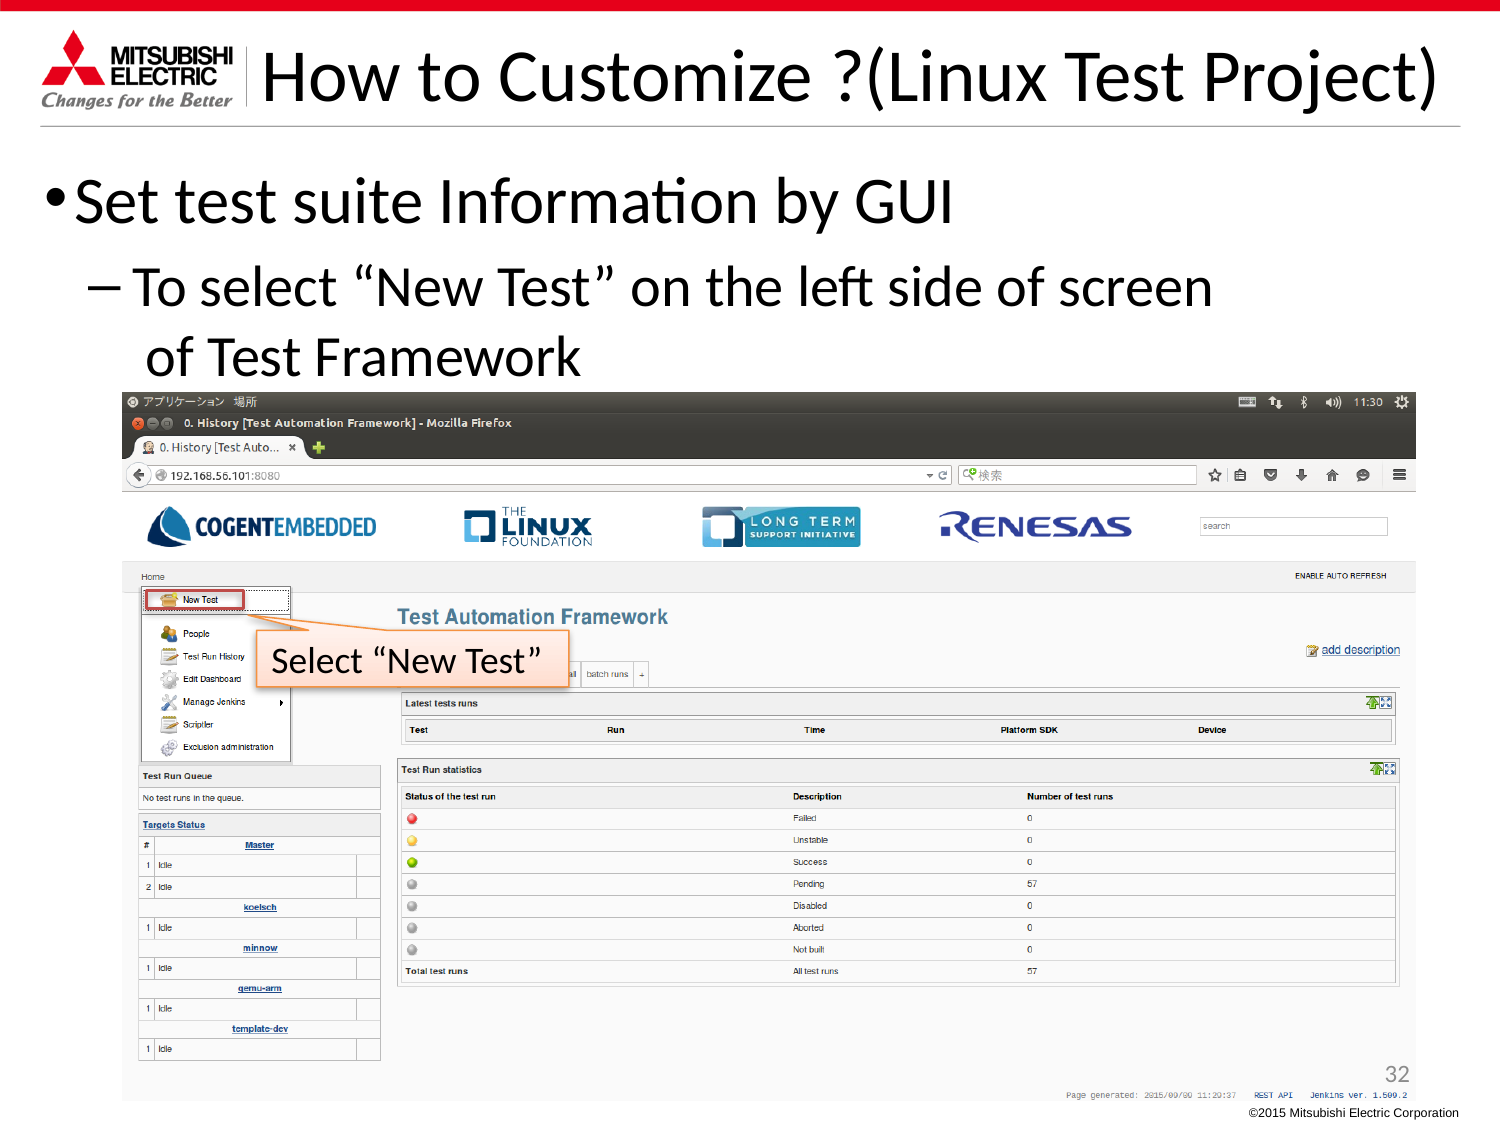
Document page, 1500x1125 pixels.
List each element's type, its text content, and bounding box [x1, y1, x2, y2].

list Set test suite Information by GUI To select “New Test” on the left side of screen of Test Framework [29, 149, 1483, 1035]
picture [0, 0, 1500, 1125]
slide_number 32 [1421, 1042, 1425, 1103]
title How to Customize ?(Linux Test Project) [242, 30, 1461, 112]
